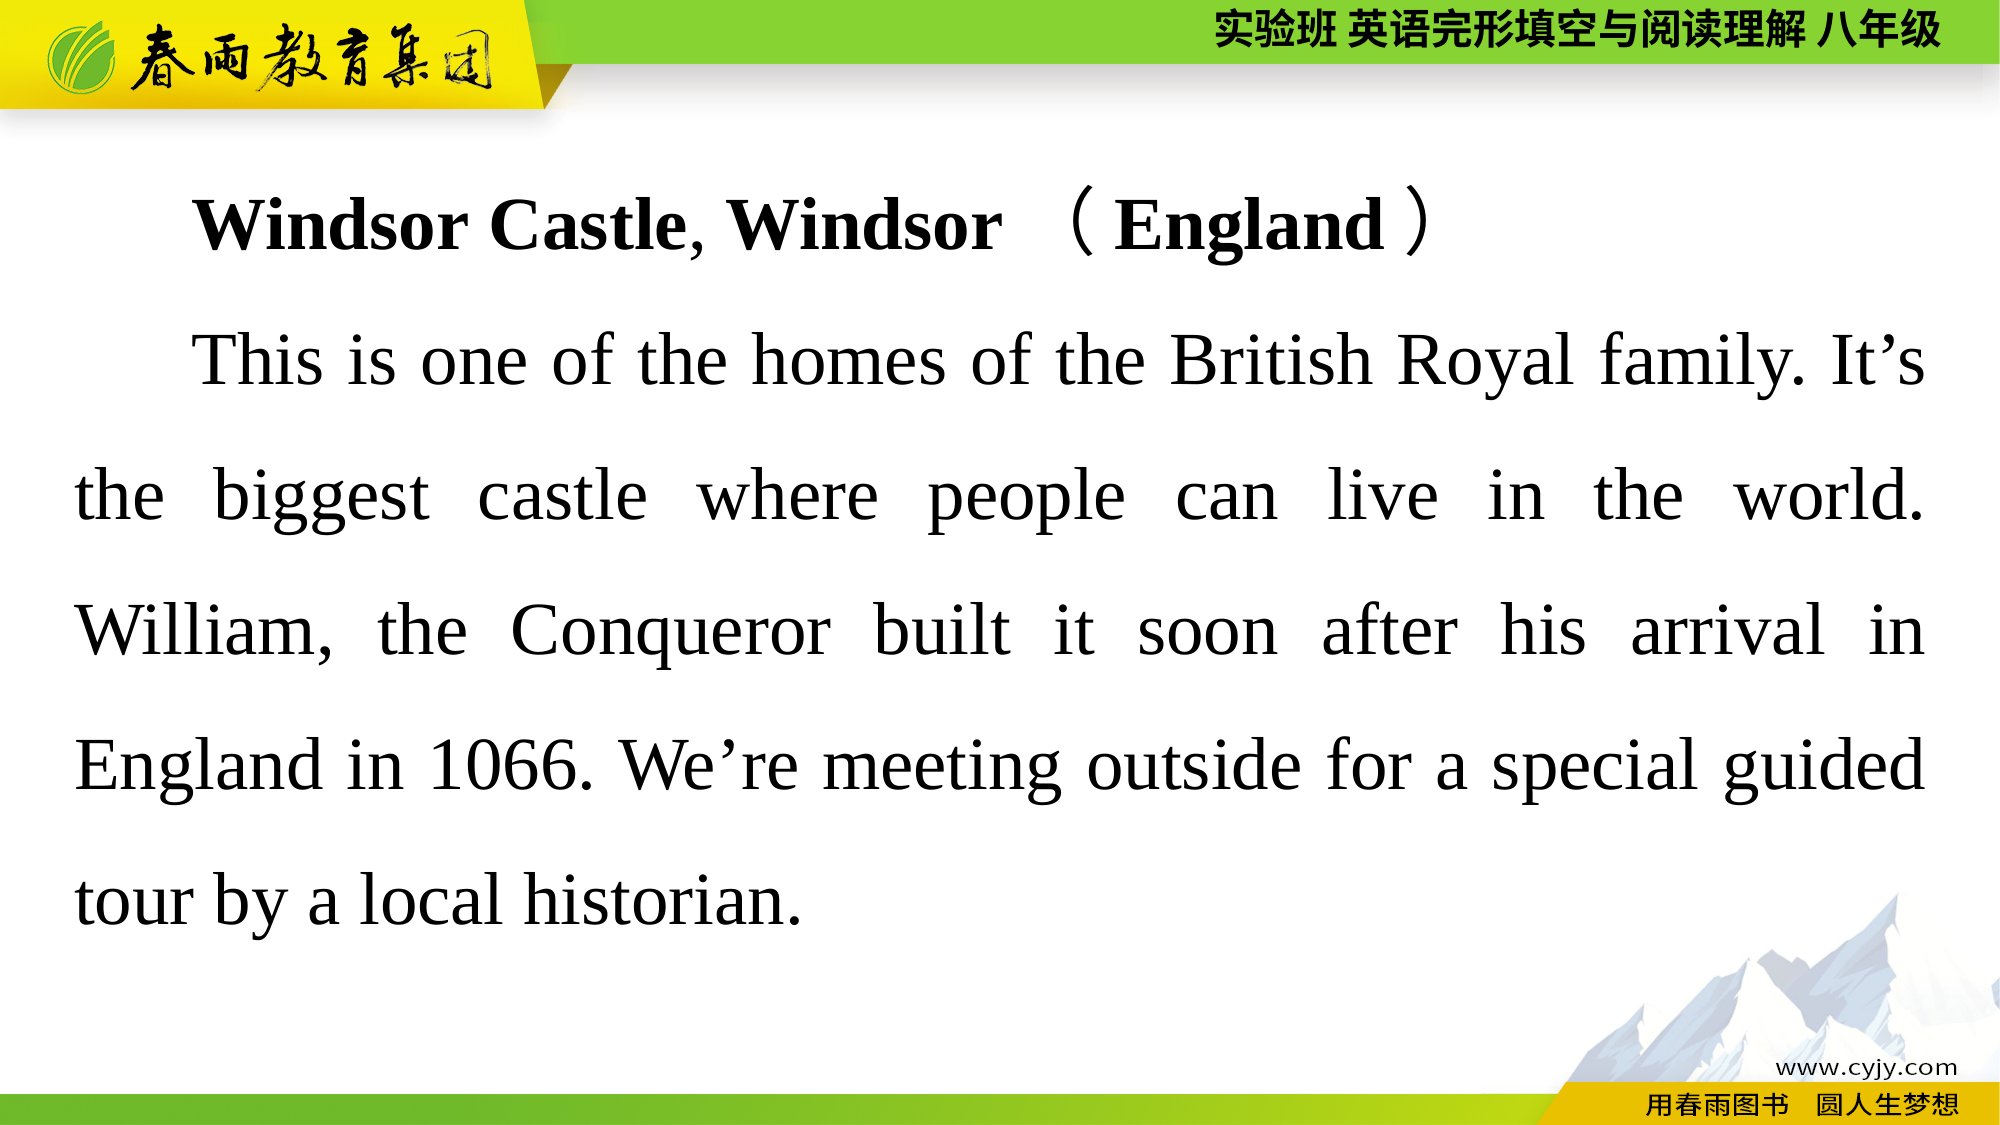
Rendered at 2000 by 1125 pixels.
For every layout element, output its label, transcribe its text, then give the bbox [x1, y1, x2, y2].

picture [0, 0, 2000, 1125]
list Windsor Castle, Windsor（England） This is one of the homes of the British Royal family. It’s the biggest castle where people can live in the world. William, the Conqueror built it soon after his arrival in England in 1066. We’re meeting outside for a special guided tour by a local historian. [59, 122, 1944, 940]
